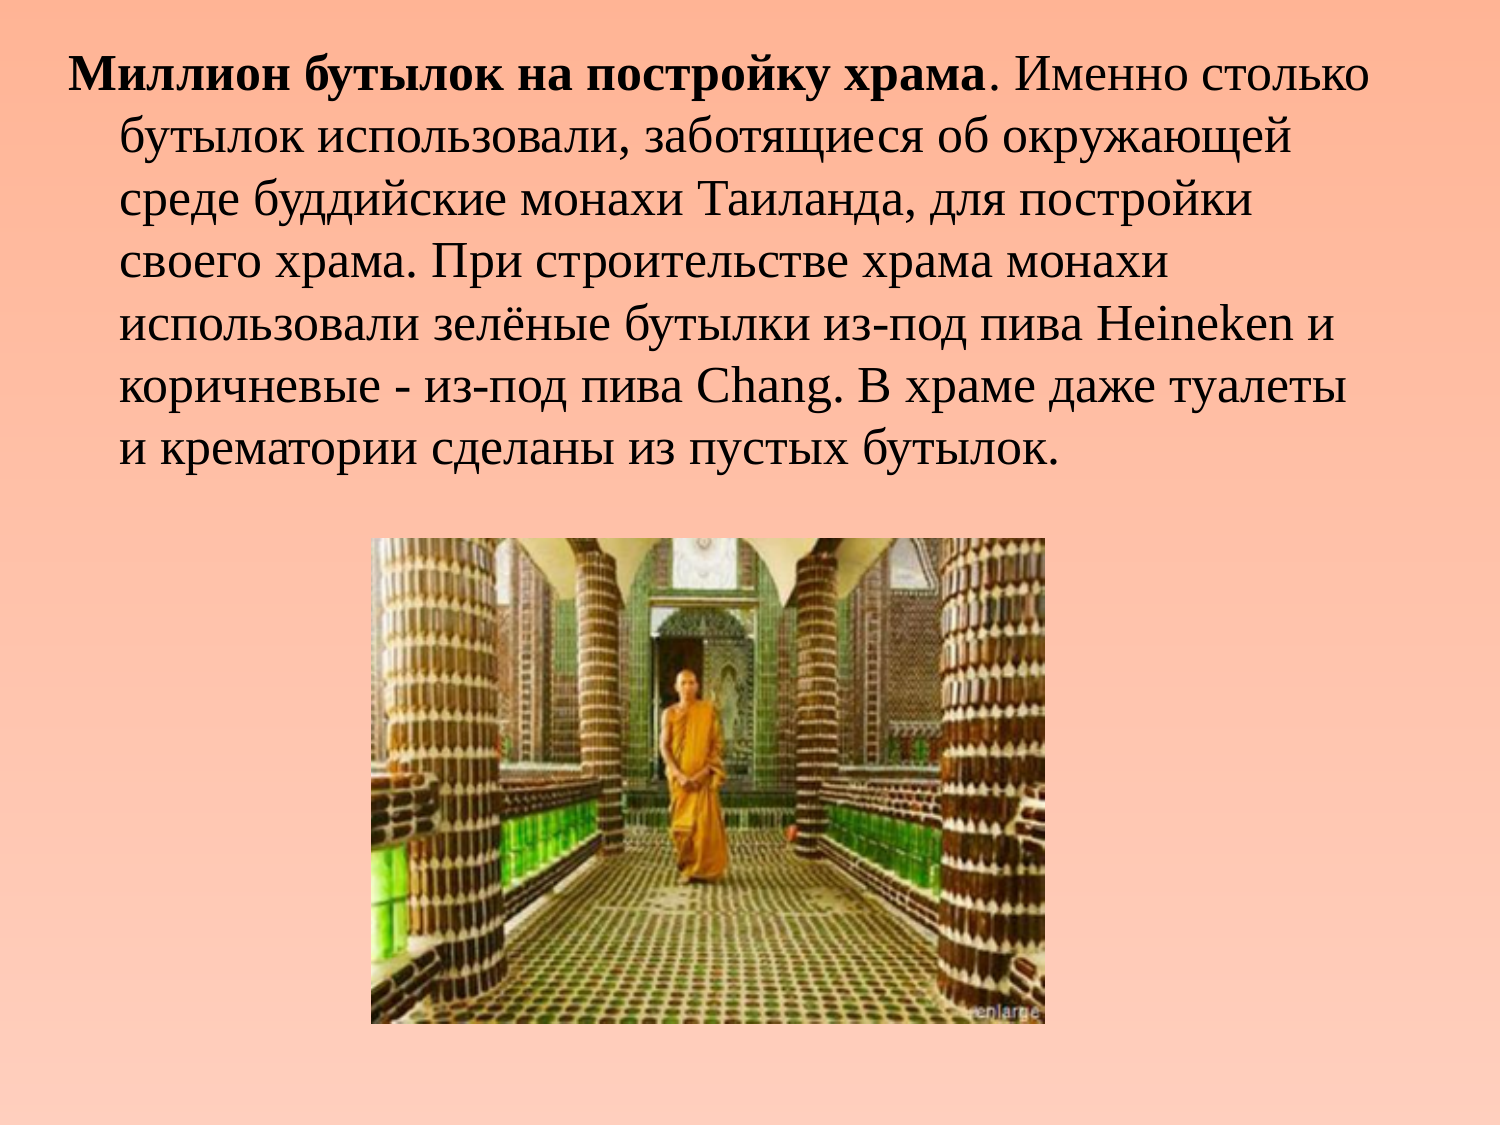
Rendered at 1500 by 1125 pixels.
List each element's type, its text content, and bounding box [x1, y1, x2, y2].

list Миллион бутылок на постройку храма. Именно столько бутылок использовали, заботящиеся об окружающей среде буддийские монахи Таиланда, для постройки своего храма. При строительстве храма монахи использовали зелёные бутылки из-под пива Heineken и коричневые - из-под пива Chang. В храме даже туалеты и крематории сделаны из пустых бутылок. [53, 30, 1404, 551]
picture [371, 538, 1046, 1024]
